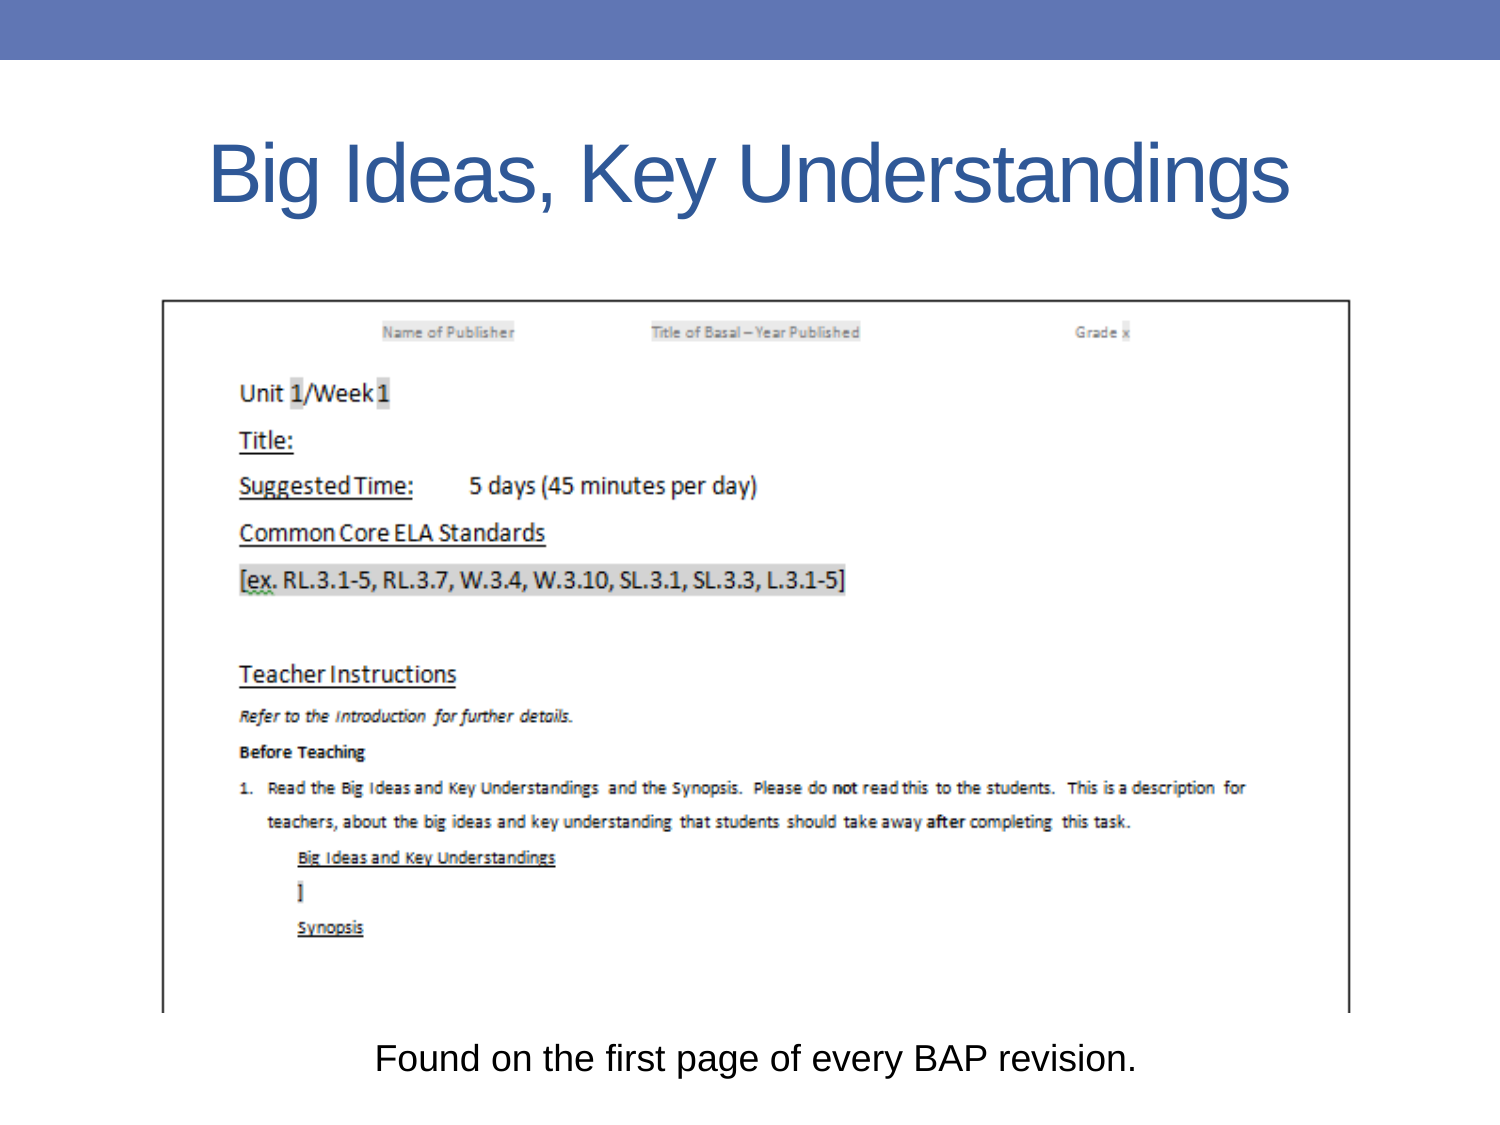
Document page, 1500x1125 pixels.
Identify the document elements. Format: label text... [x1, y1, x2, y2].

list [138, 274, 1376, 1013]
text_box Found on the first page of every BAP revision. [74, 1026, 1438, 1087]
title Big Ideas, Key Understandings [75, 87, 1425, 250]
